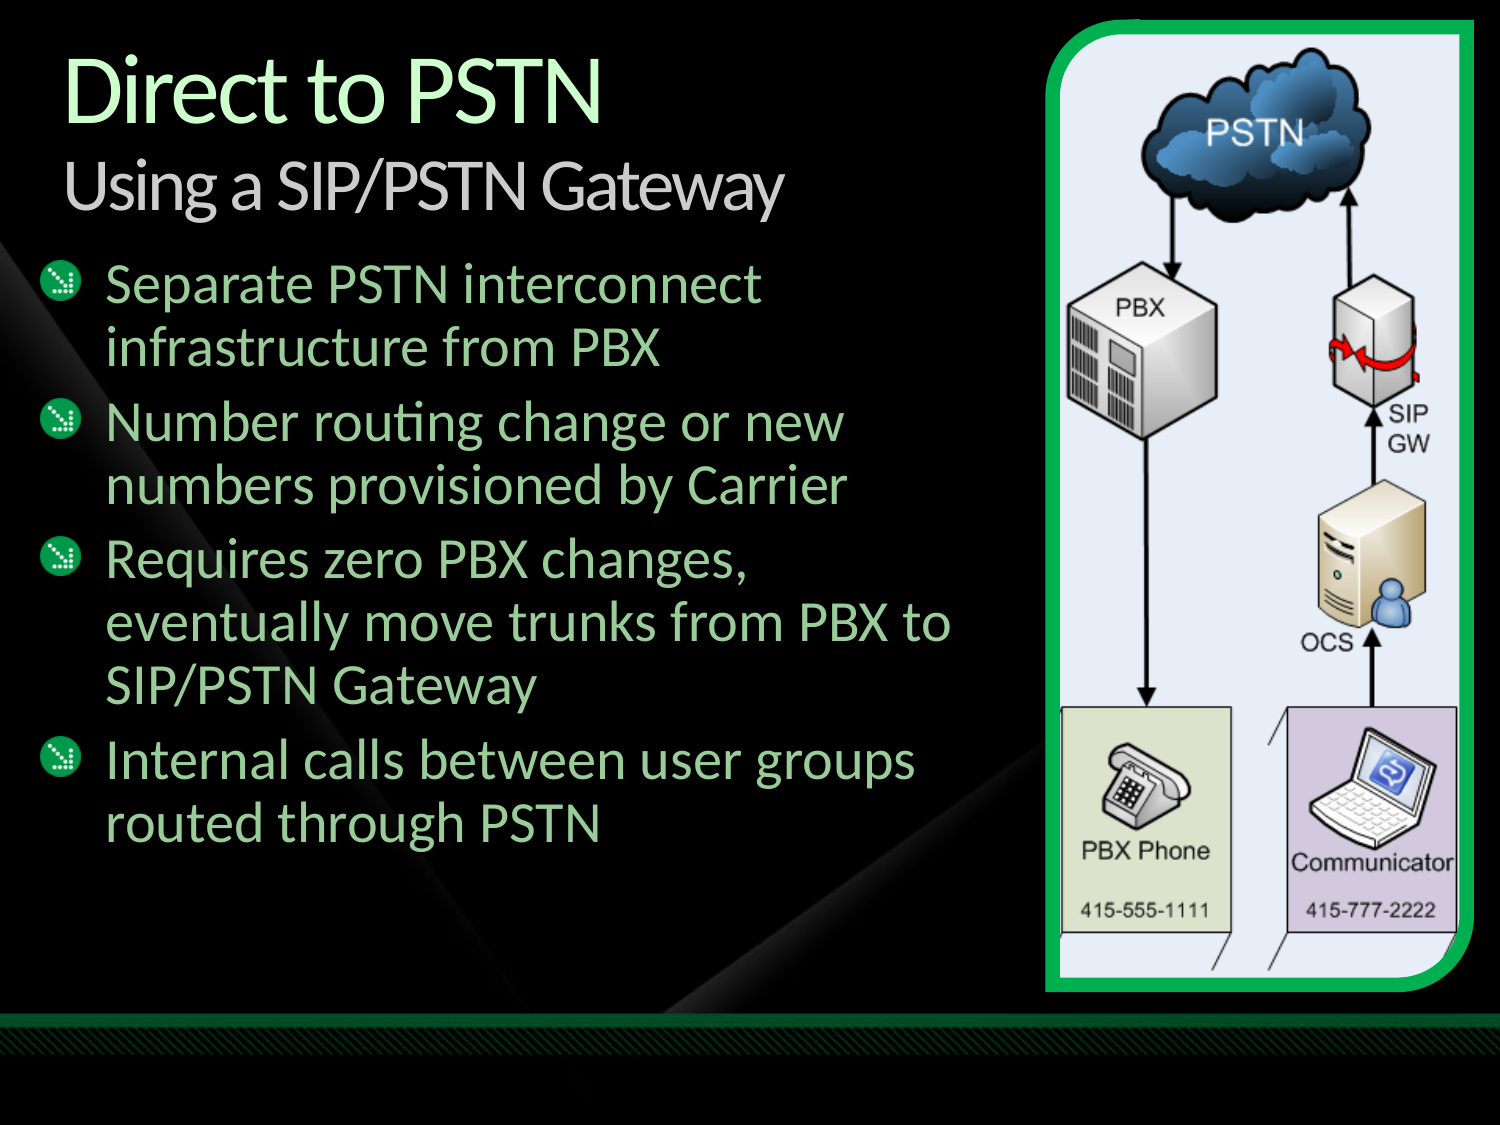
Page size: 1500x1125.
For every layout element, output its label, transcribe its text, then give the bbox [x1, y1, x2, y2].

list Separate PSTN interconnect infrastructure from PBX Number routing change or new numbers provisioned by Carrier Requires zero PBX changes, eventually move trunks from PBX to SIP/PSTN Gateway Internal calls between user groups routed through PSTN [40, 253, 981, 869]
title Direct to PSTN Using a SIP/PSTN Gateway [62, 37, 1038, 338]
picture [0, 0, 1500, 1125]
